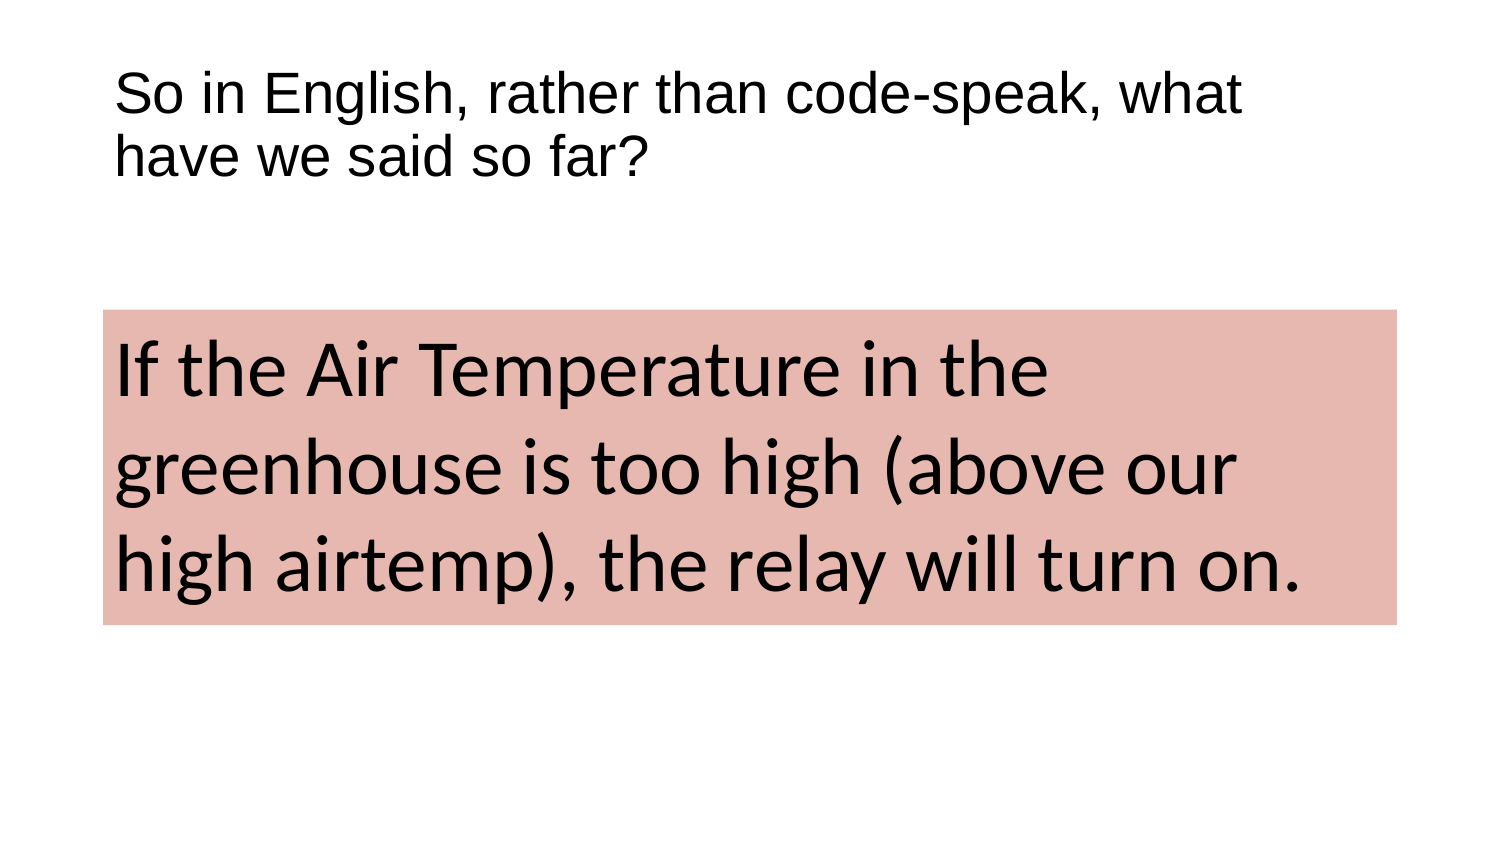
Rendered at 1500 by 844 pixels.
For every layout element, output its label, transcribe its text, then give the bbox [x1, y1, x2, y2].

title So in English, rather than code-speak, what have we said so far? [103, 44, 1397, 208]
list If the Air Temperature in the greenhouse is too high (above our high airtemp), the relay will turn on. [103, 309, 1397, 626]
